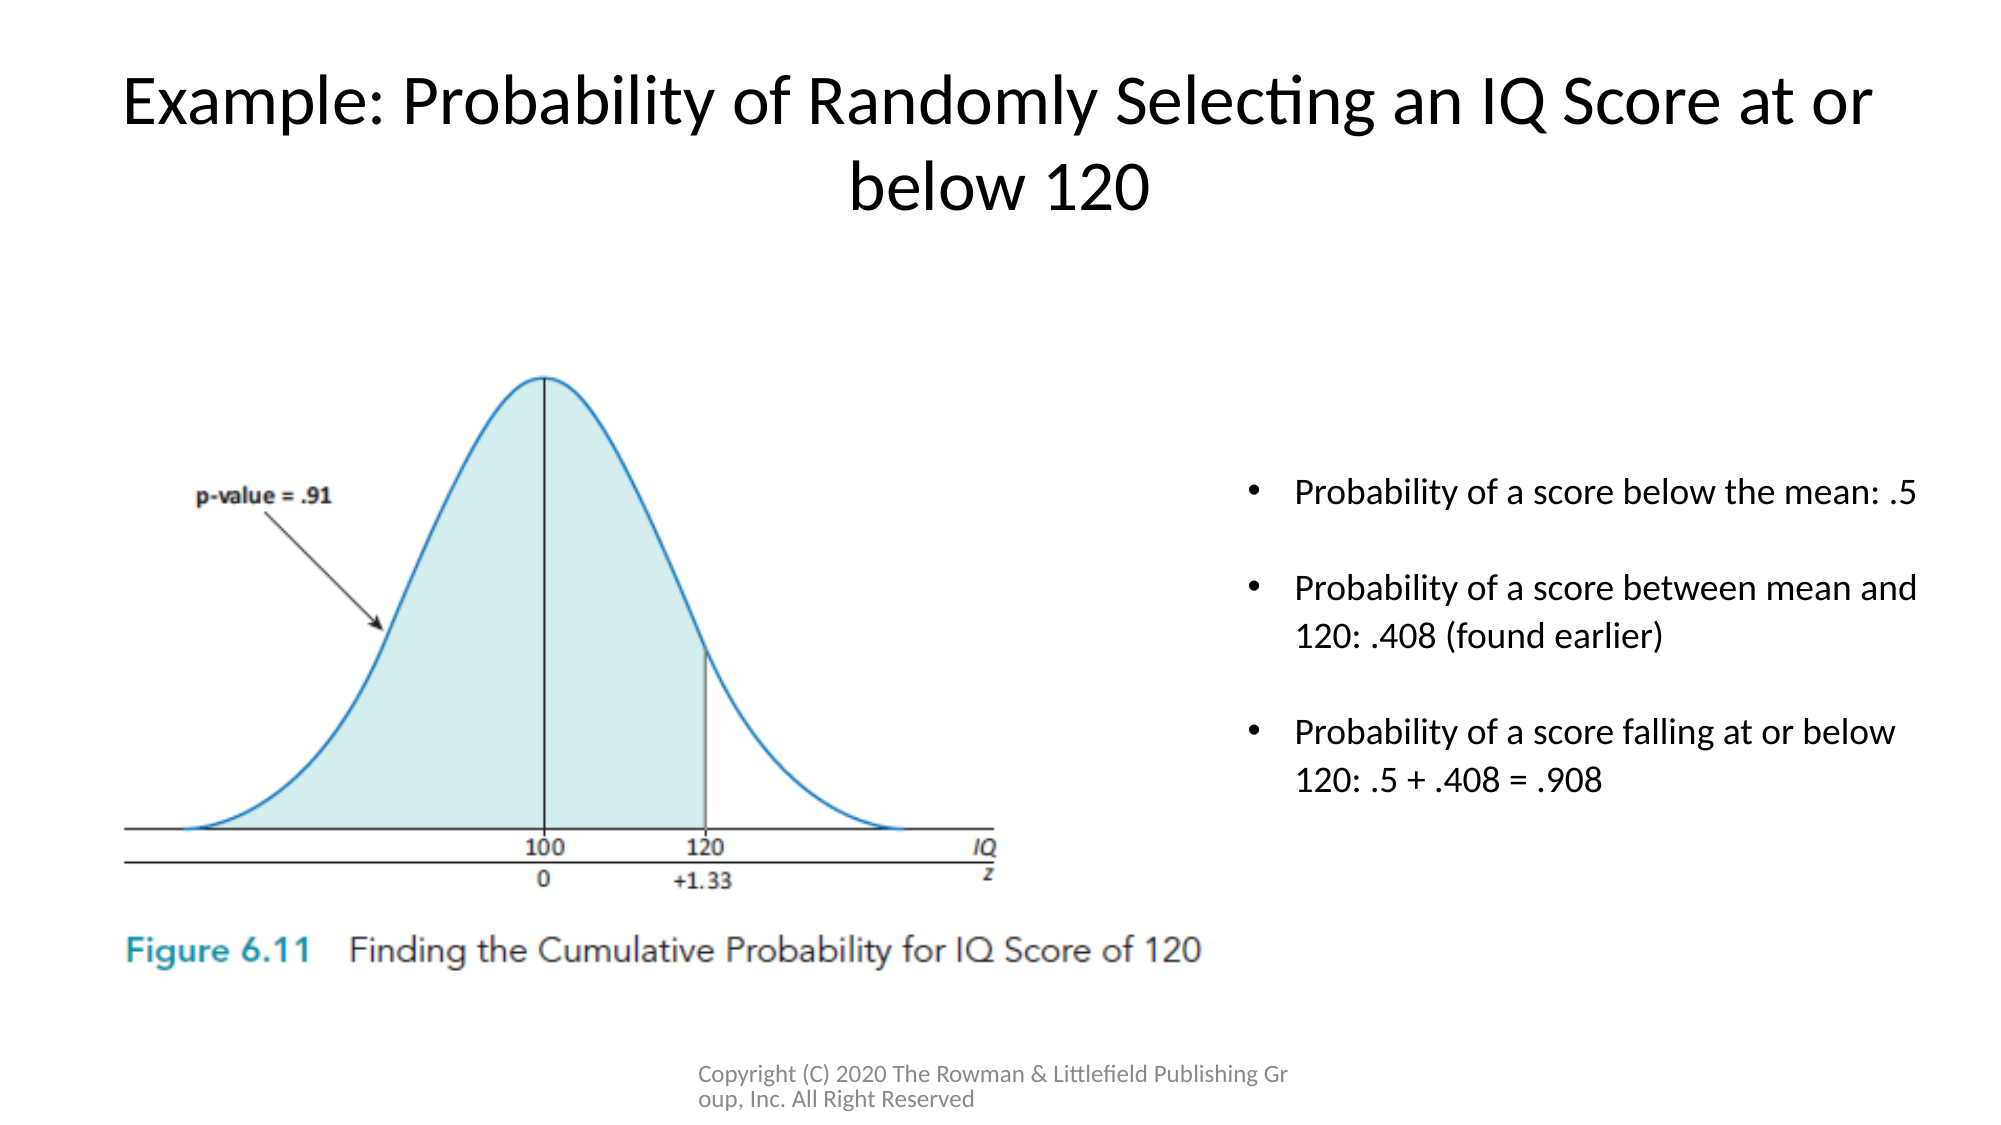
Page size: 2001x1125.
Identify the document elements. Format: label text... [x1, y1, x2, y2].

text_box Probability of a score below the mean: .5 Probability of a score between mean and 120: .408 (found earlier) Probability of a score falling at or below 120: .5 + .408 = .908 [1232, 411, 1985, 905]
picture [64, 328, 1223, 994]
footer Copyright (C) 2020 The Rowman & Littlefield Publishing Group, Inc. All Right Reserved [683, 1042, 1317, 1103]
title Example: Probability of Randomly Selecting an IQ Score at or below 120 [99, 45, 1900, 233]
